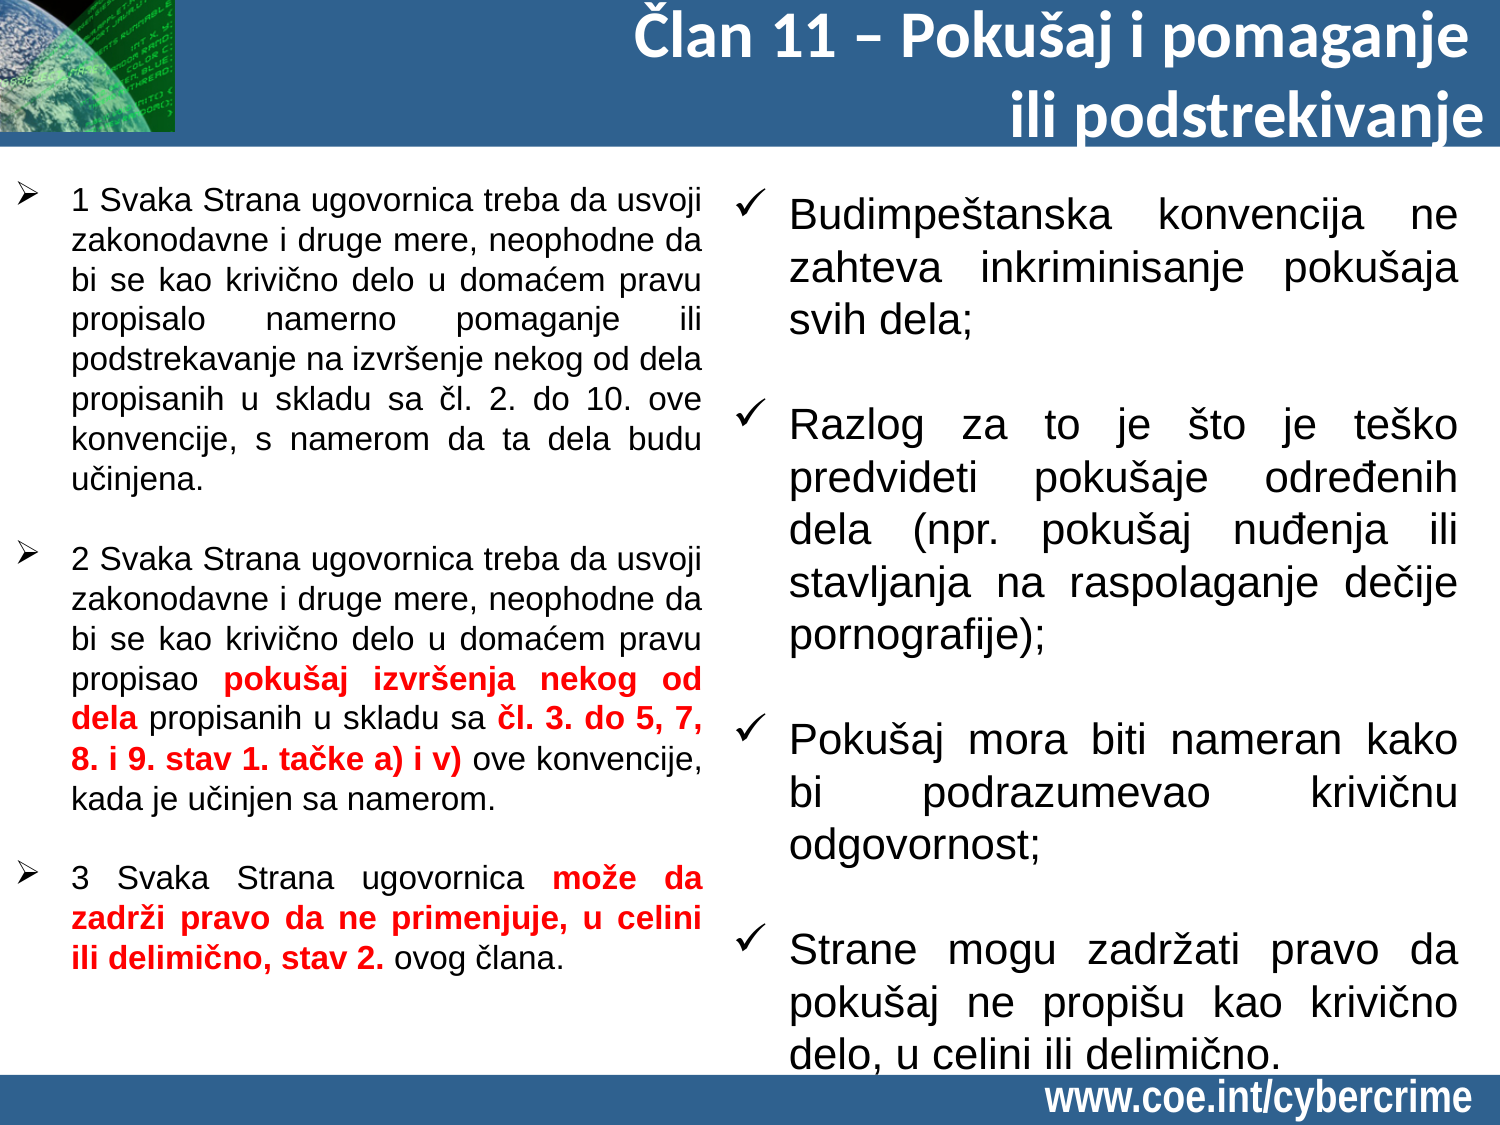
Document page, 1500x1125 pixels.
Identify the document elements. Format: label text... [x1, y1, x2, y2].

picture [0, 0, 175, 132]
text_box www.coe.int/cybercrime [1030, 1059, 1500, 1125]
text_box [0, 1073, 1030, 1125]
text_box Član 11 – Pokušaj i pomaganje ili podstrekivanje [0, 0, 1500, 149]
text_box Budimpeštanska konvencija ne zahteva inkriminisanje pokušaja svih dela; Razlog za to je što je teško predvideti pokušaje određenih dela (npr. pokušaj nuđenja ili stavljanja na raspolaganje dečije pornografije); Pokušaj mora biti nameran kako bi podrazumevao krivičnu odgovornost; Strane mogu zadržati pravo da pokušaj ne propišu kao krivično delo, u celini ili delimično. [717, 178, 1474, 1086]
text_box 1 Svaka Strana ugovornica treba da usvoji zakonodavne i druge mere, neophodne da bi se kao krivično delo u domaćem pravu propisalo namerno pomaganje ili podstrekavanje na izvršenje nekog od dela propisanih u skladu sa čl. 2. do 10. ove konvencije, s namerom da ta dela budu učinjena. 2 Svaka Strana ugovornica treba da usvoji zakonodavne i druge mere, neophodne da bi se kao krivično delo u domaćem pravu propisao pokušaj izvršenja nekog od dela propisanih u skladu sa čl. 3. do 5, 7, 8. i 9. stav 1. tačke a) i v) ove konvencije, kada je učinjen sa namerom. 3 Svaka Strana ugovornica može da zadrži pravo da ne primenjuje, u celini ili delimično, stav 2. ovog člana. [0, 170, 718, 984]
